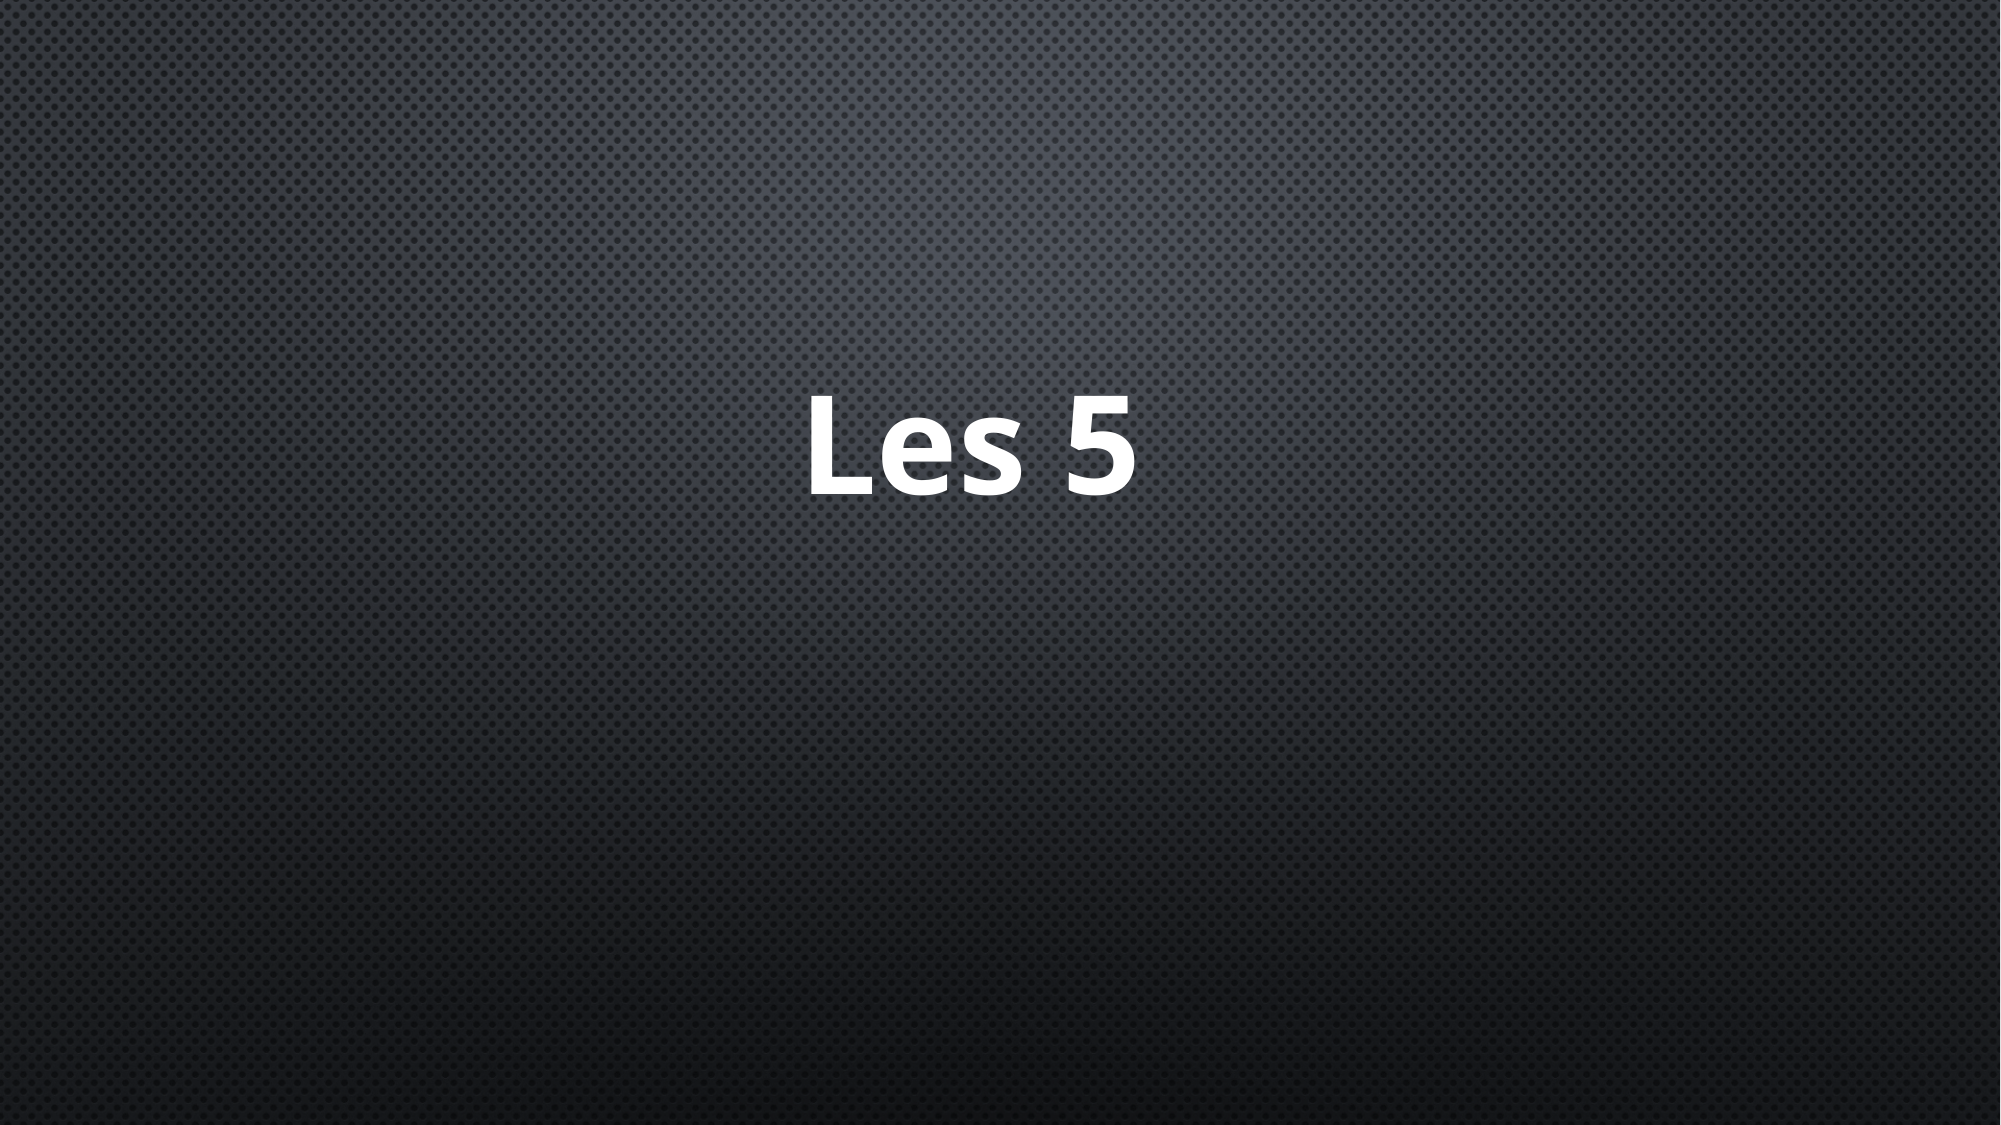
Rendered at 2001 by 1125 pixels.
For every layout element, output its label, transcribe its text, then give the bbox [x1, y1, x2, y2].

text_box Les 5 [784, 350, 1521, 530]
